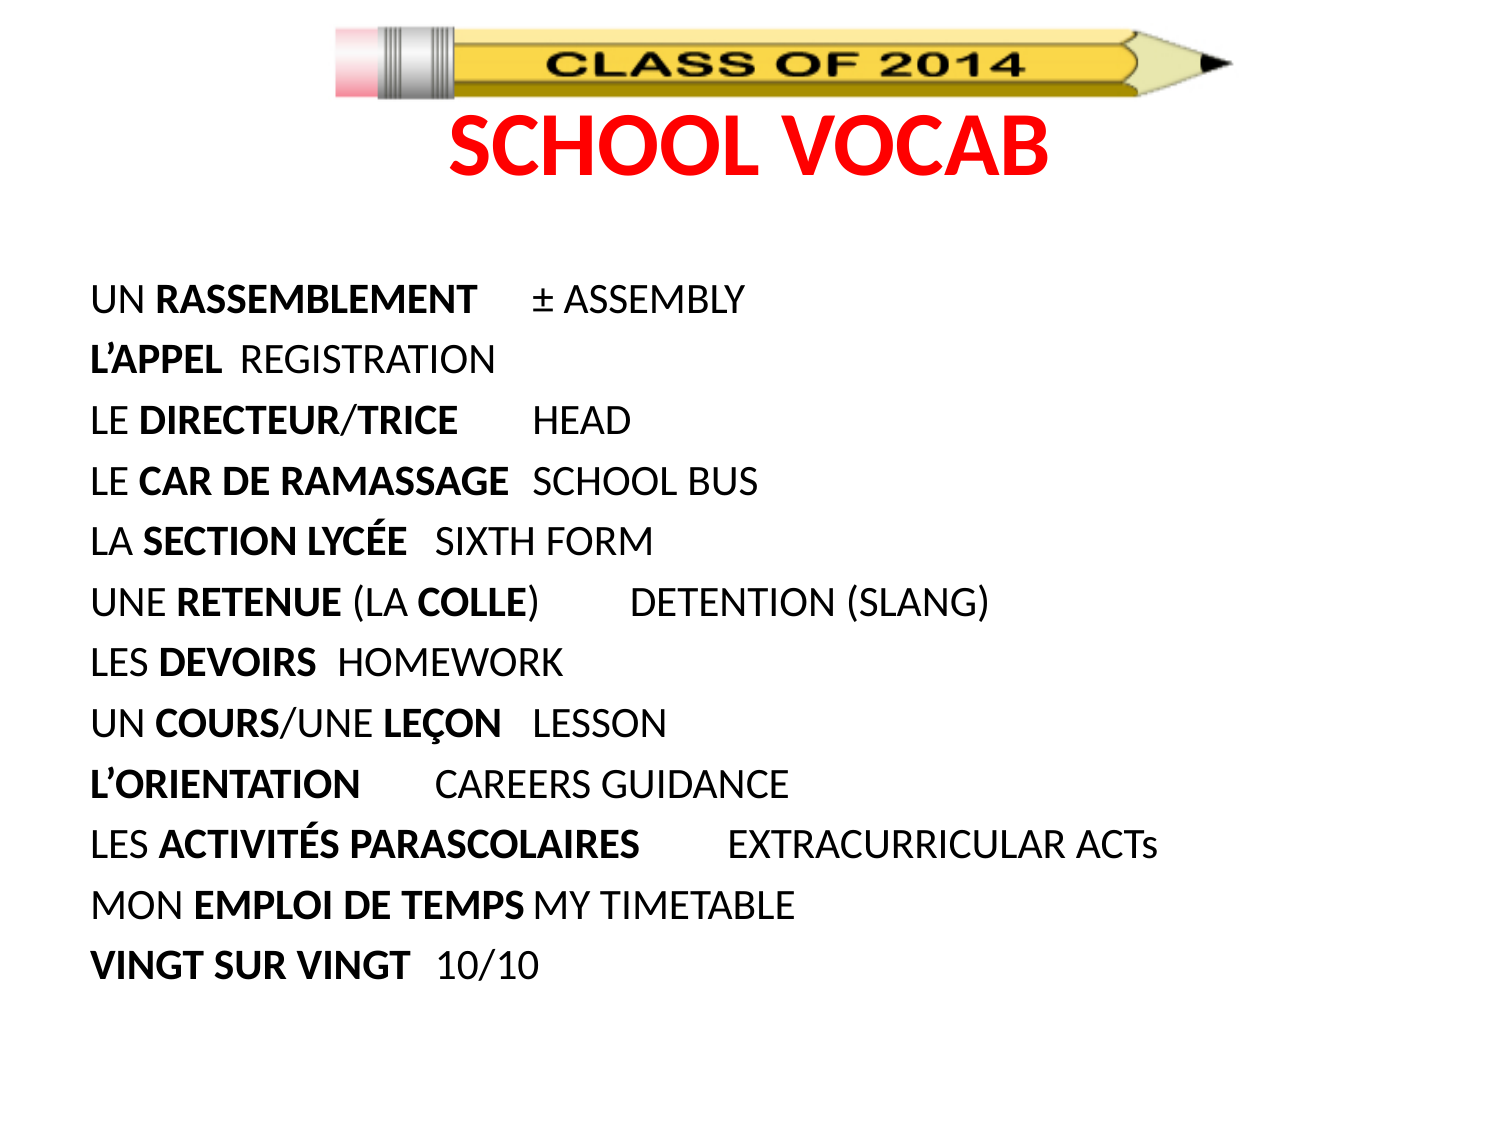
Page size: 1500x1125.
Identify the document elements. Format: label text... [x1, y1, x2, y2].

picture [327, 23, 1243, 102]
title SCHOOL VOCAB [75, 45, 1425, 233]
list UN RASSEMBLEMENT ± ASSEMBLY L’APPEL REGISTRATION LE DIRECTEUR/TRICE HEAD LE CAR DE RAMASSAGE SCHOOL BUS LA SECTION LYCÉE SIXTH FORM UNE RETENUE (LA COLLE) DETENTION (SLANG) LES DEVOIRS HOMEWORK UN COURS/UNE LEÇON LESSON L’ORIENTATION CAREERS GUIDANCE LES ACTIVITÉS PARASCOLAIRES EXTRACURRICULAR ACTs MON EMPLOI DE TEMPS MY TIMETABLE VINGT SUR VINGT 10/10 [75, 262, 1425, 1005]
